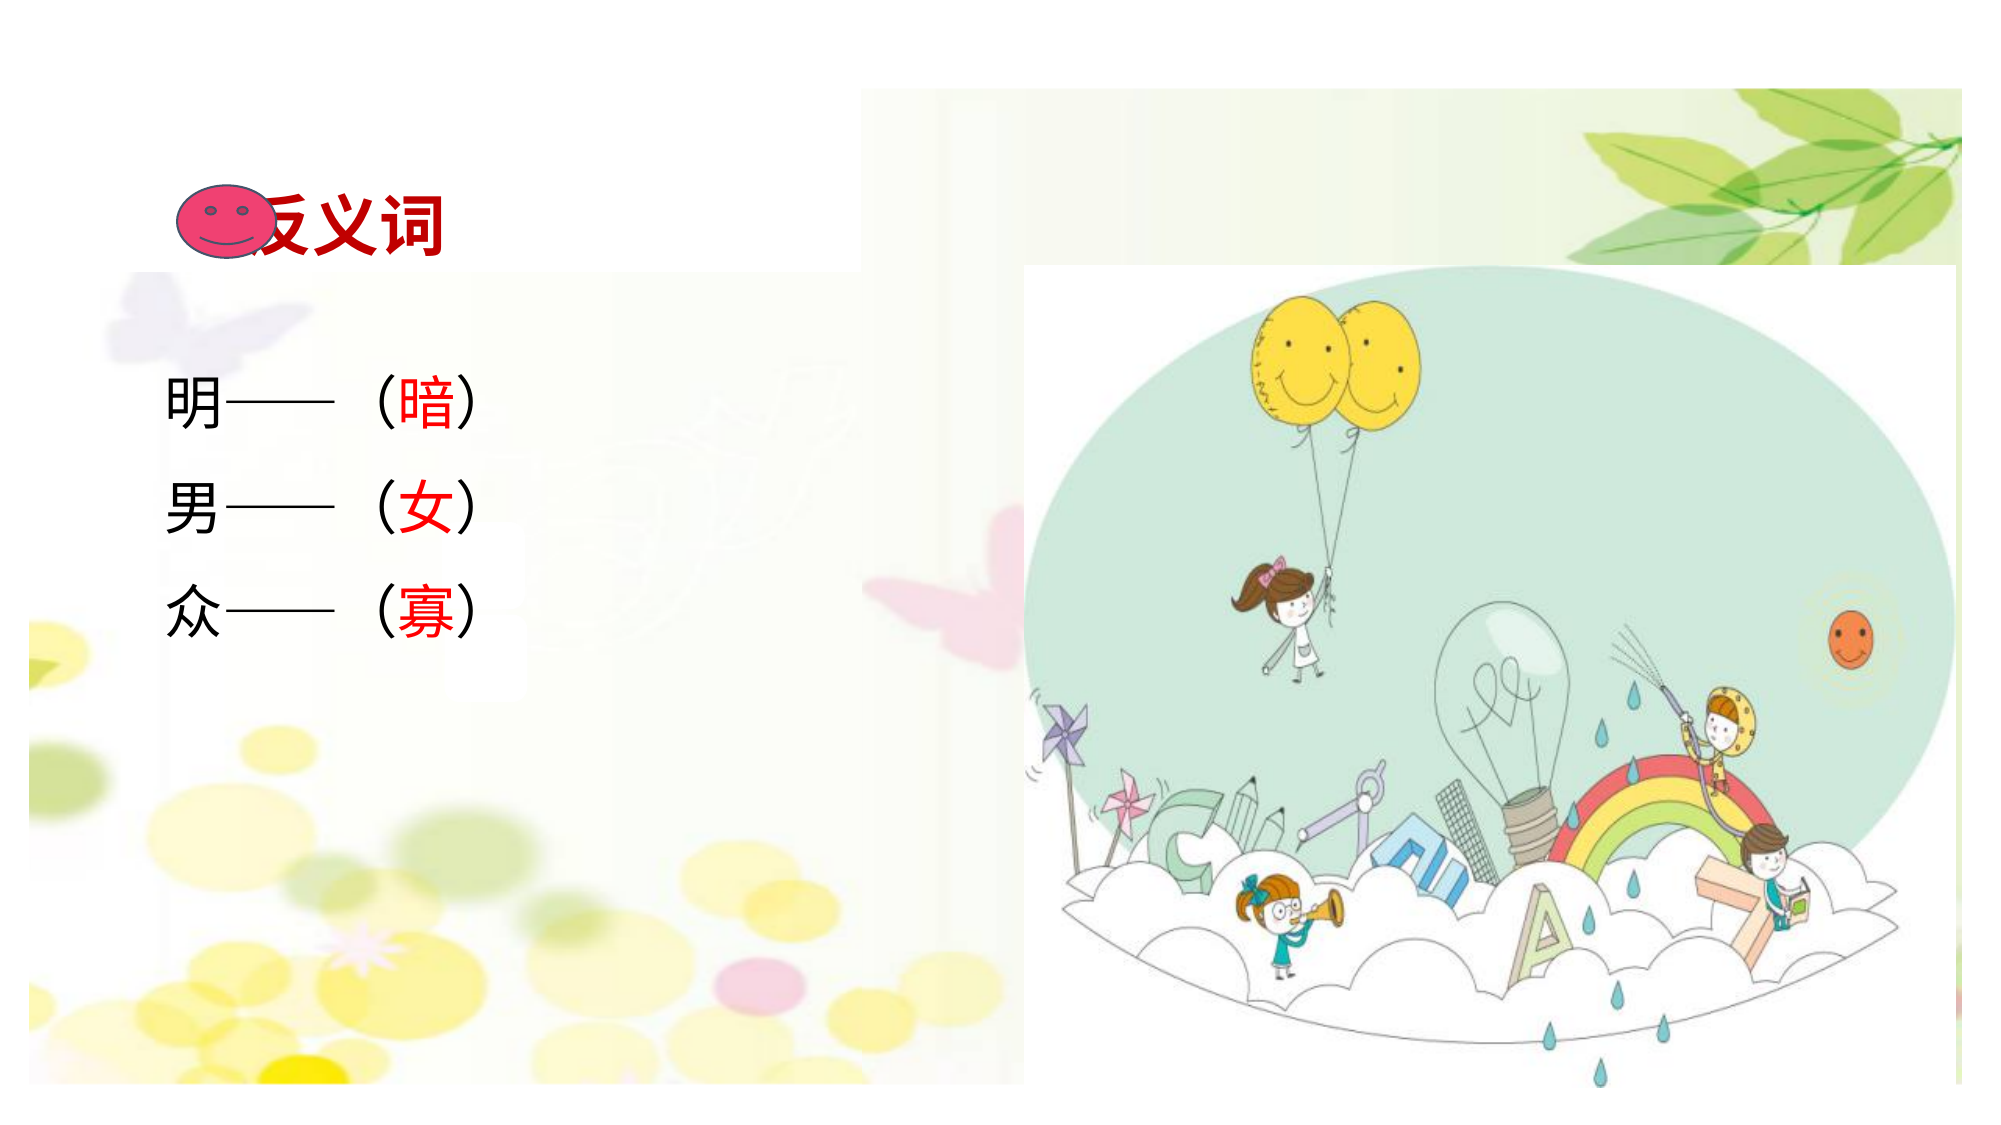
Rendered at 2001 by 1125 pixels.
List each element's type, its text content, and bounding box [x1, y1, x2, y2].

text_box [177, 185, 277, 258]
list 反义词 [106, 185, 861, 272]
picture [29, 87, 1962, 1096]
